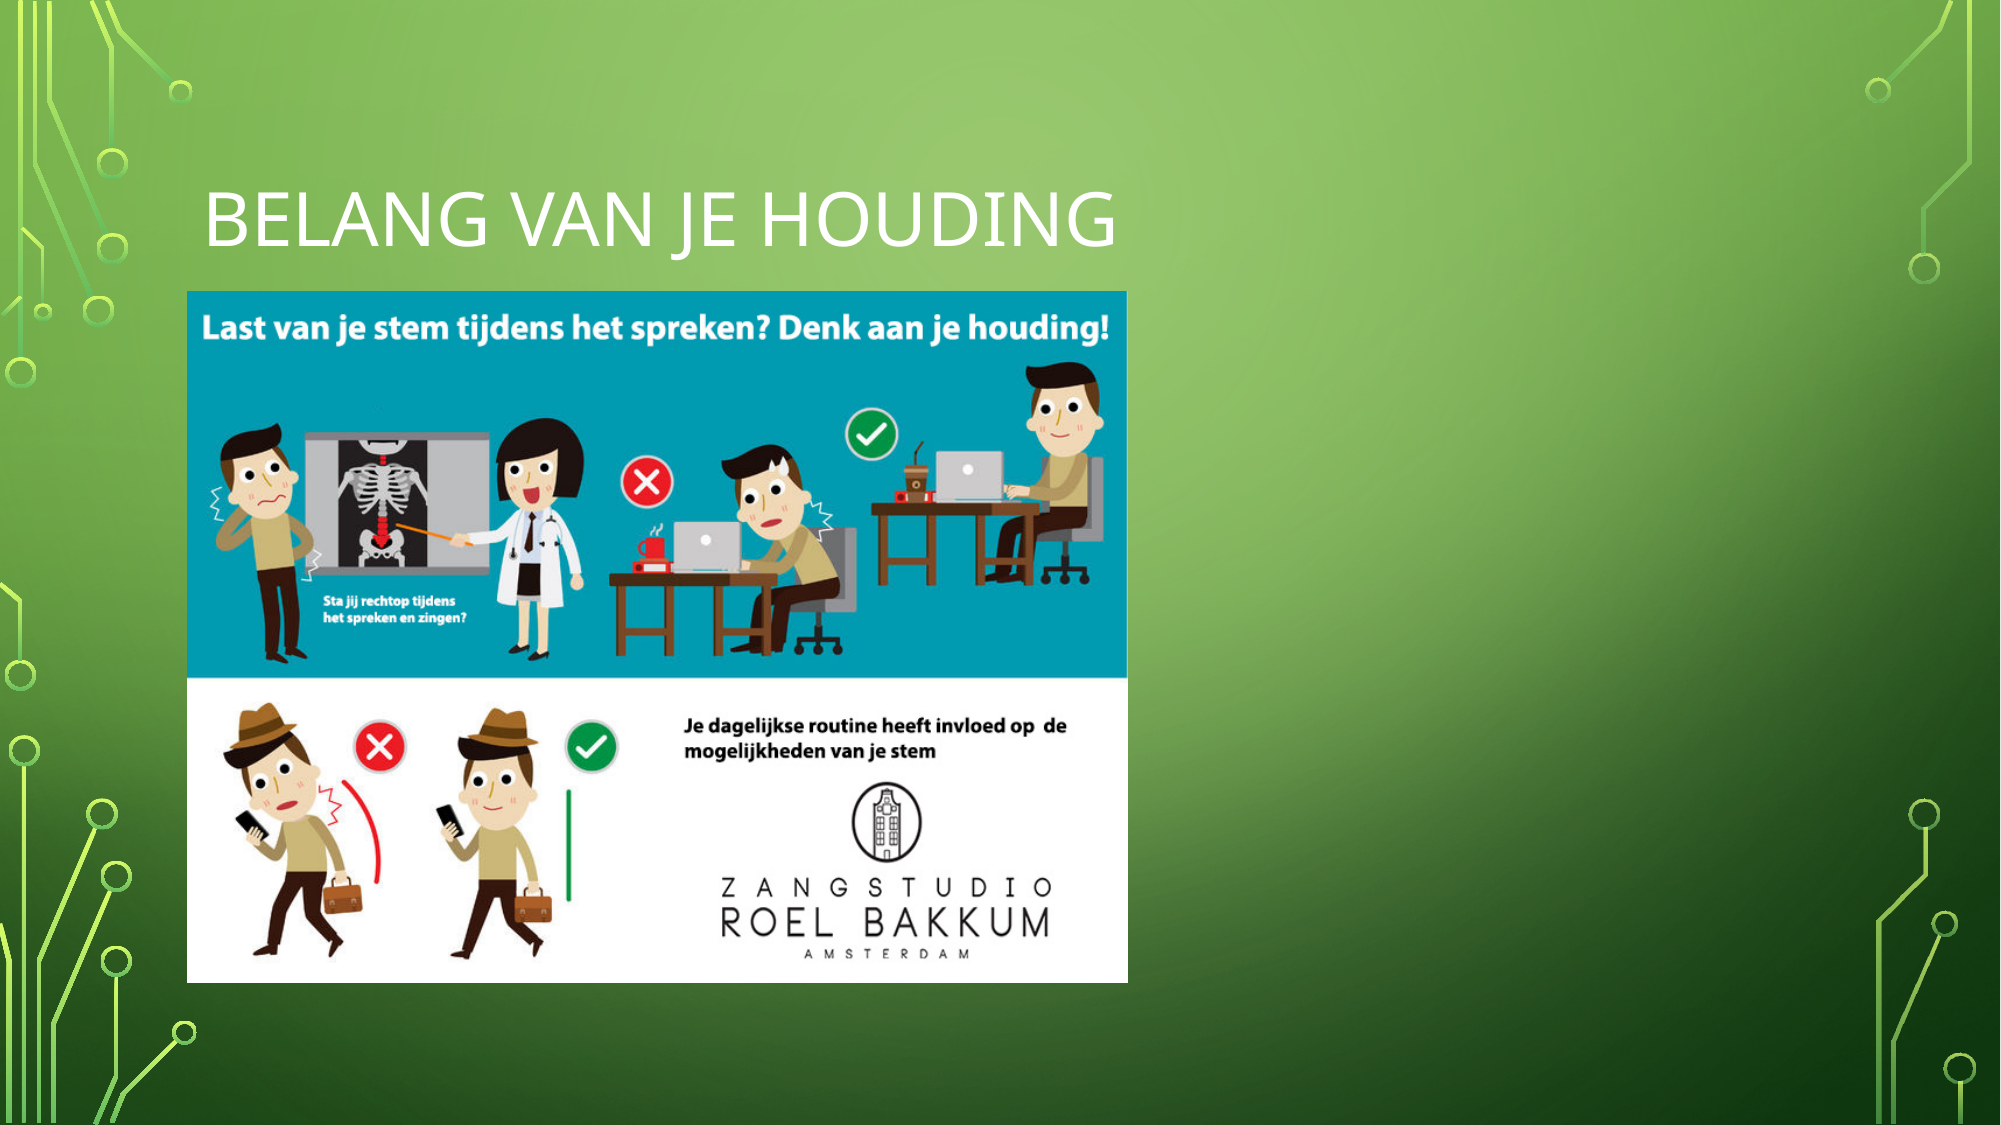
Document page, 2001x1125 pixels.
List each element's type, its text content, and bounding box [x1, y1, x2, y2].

picture [186, 291, 1128, 983]
title Belang van je houding [187, 101, 1813, 344]
